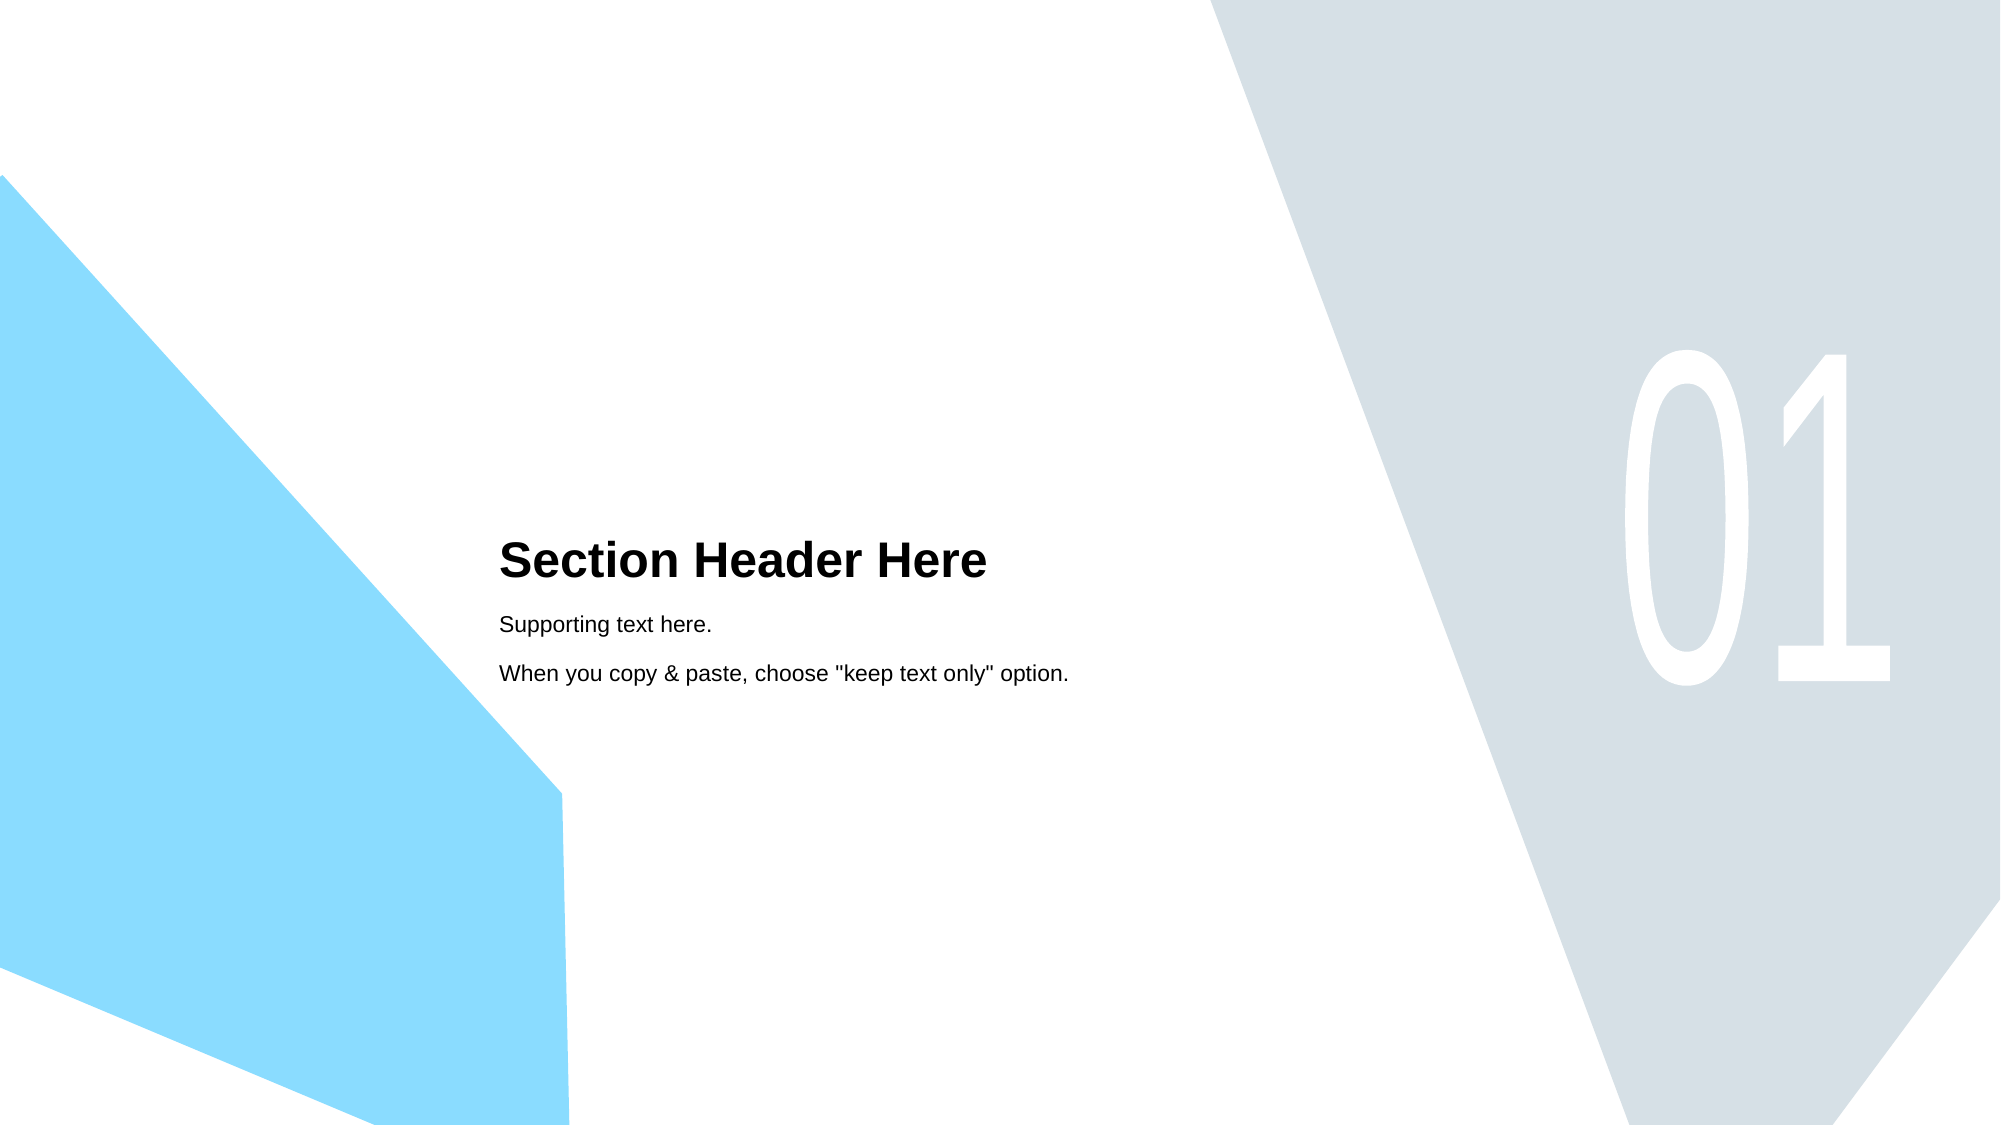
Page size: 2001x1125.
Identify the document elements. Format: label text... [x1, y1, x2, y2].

title Section Header Here [484, 448, 1359, 596]
list Supporting text here. When you copy & paste, choose "keep text only" option. [484, 602, 1359, 770]
